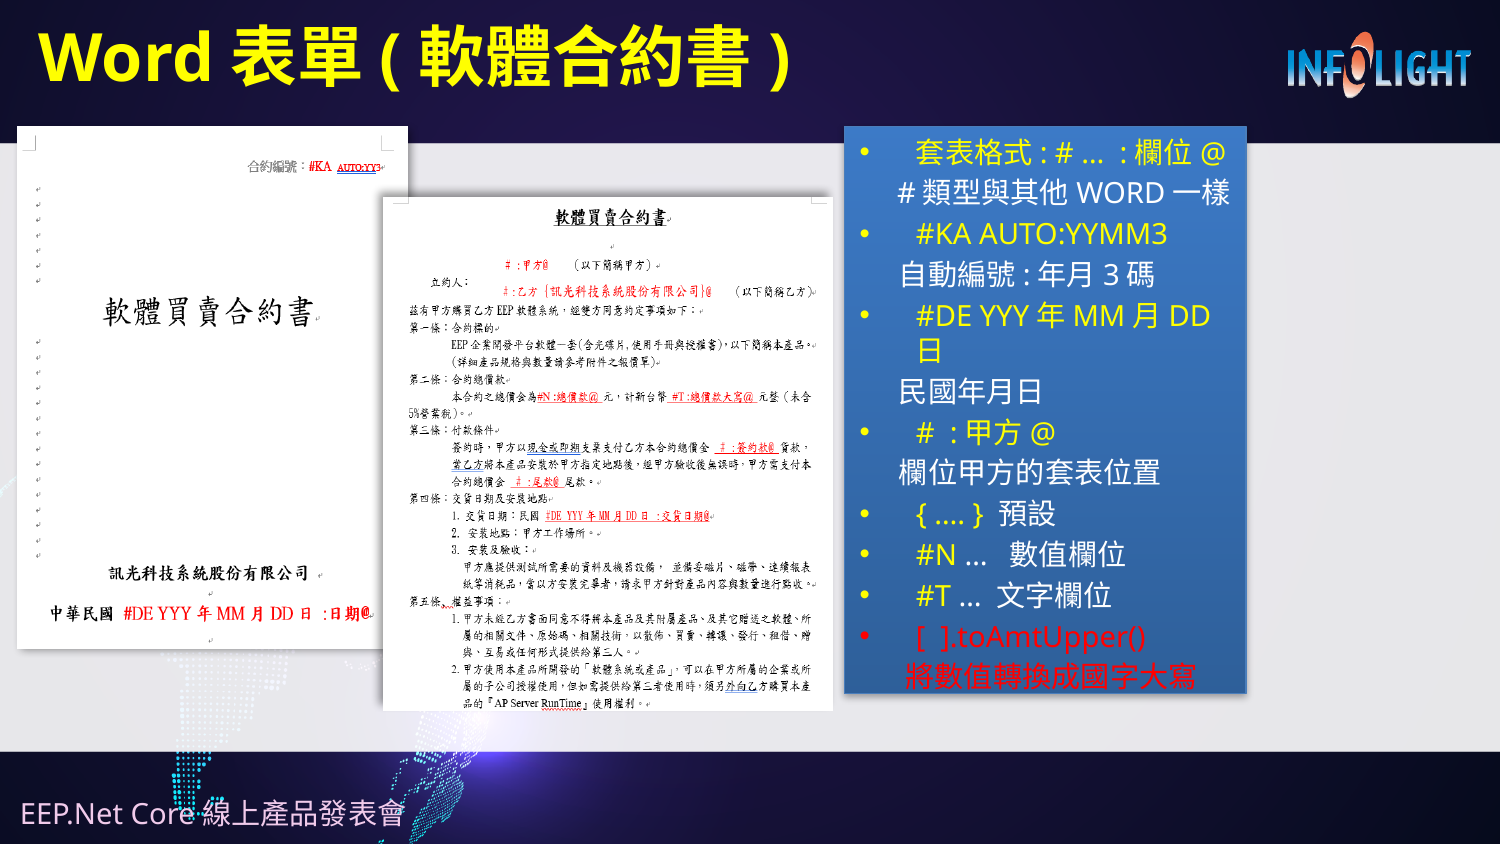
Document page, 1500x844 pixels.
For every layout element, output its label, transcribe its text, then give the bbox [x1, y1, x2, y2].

title Word表單(軟體合約書) [23, 0, 1374, 126]
list 套表格式: # … :欄位@ #類型與其他WORD一樣 #KA AUTO:YYMM3 自動編號:年月3碼 #DE YYY年MM月DD日 民國年月日 # :甲方@ 欄位甲方的套表位置 { …. } 預設 #N … 數值欄位 #T … 文字欄位 [ ].toAmtUpper() 將數值轉換成國字大寫 [844, 126, 1247, 694]
text_box [218, 777, 857, 835]
picture [0, 0, 1500, 844]
